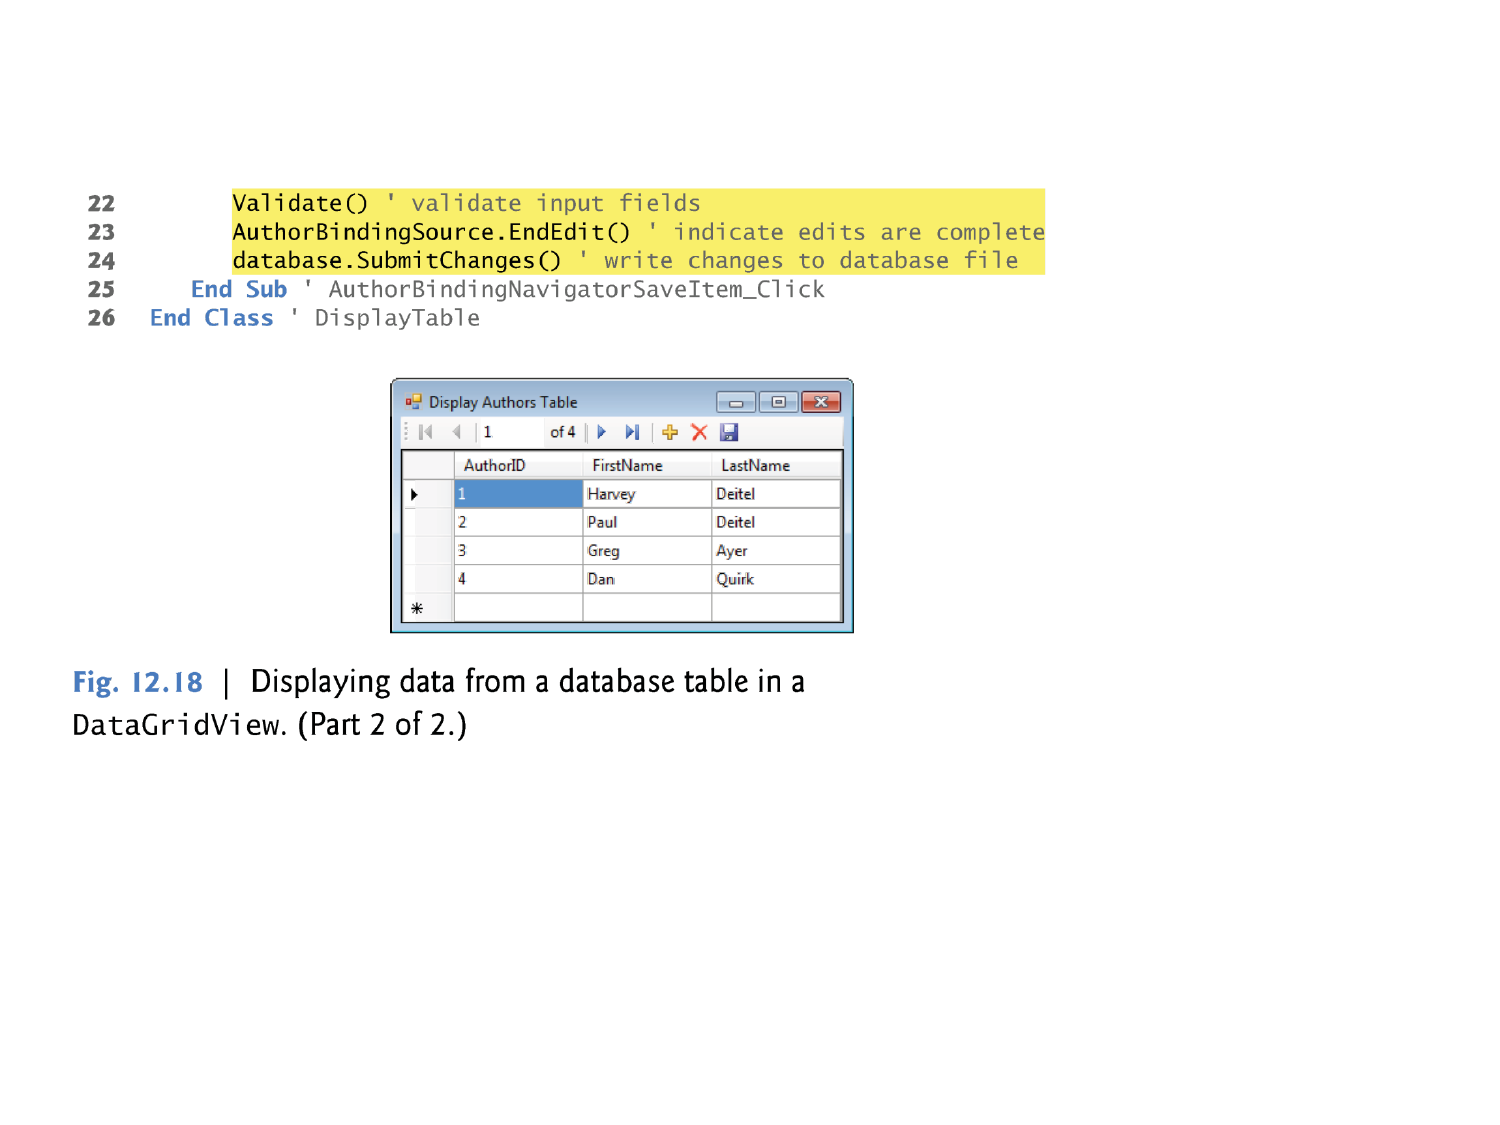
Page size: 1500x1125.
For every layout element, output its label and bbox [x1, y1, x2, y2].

picture [0, 106, 1500, 1018]
